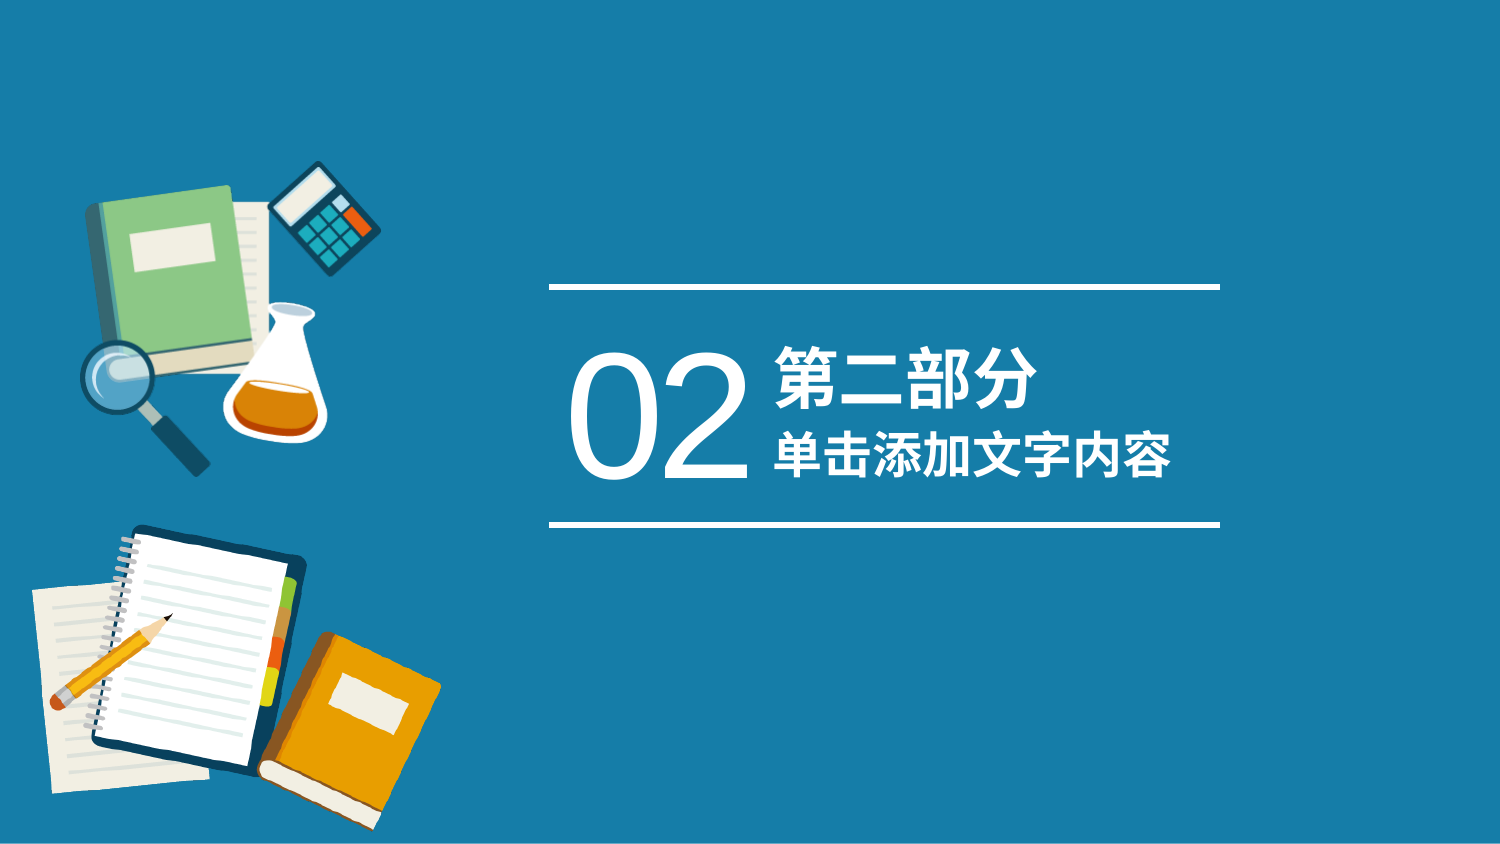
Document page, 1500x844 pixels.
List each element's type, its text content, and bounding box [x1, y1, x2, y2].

text_box [0, 0, 1500, 844]
text_box 第二部分 单击添加文字内容 [772, 288, 1196, 524]
text_box 02 [548, 316, 772, 497]
picture [80, 161, 382, 477]
picture [32, 524, 441, 832]
